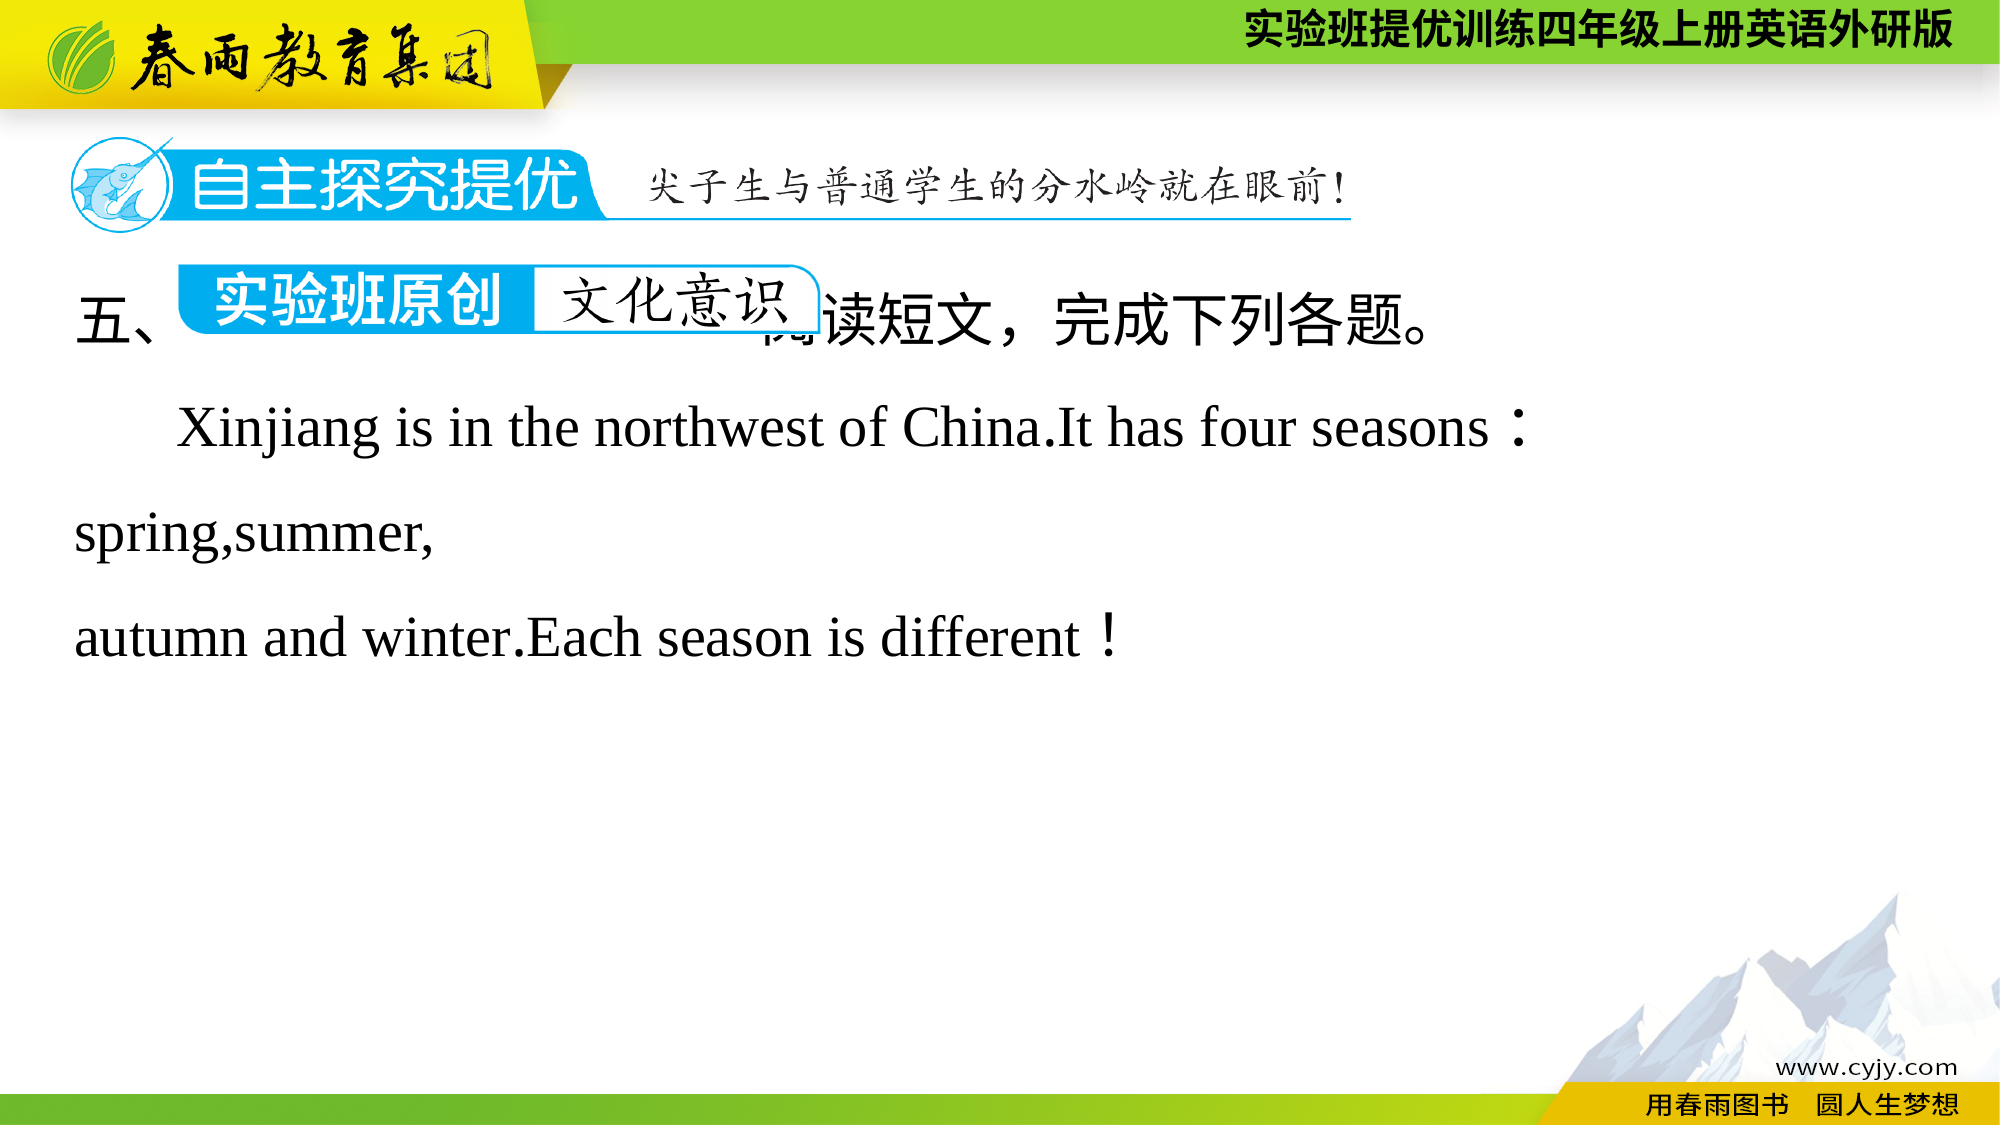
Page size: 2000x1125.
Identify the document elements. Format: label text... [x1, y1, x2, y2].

list 五、 阅读短文，完成下列各题。 Xinjiang is in the northwest of China.It has four seasons：spring,summer, autumn and winter.Each season is different！ [59, 240, 1944, 574]
picture [0, 0, 2000, 1125]
